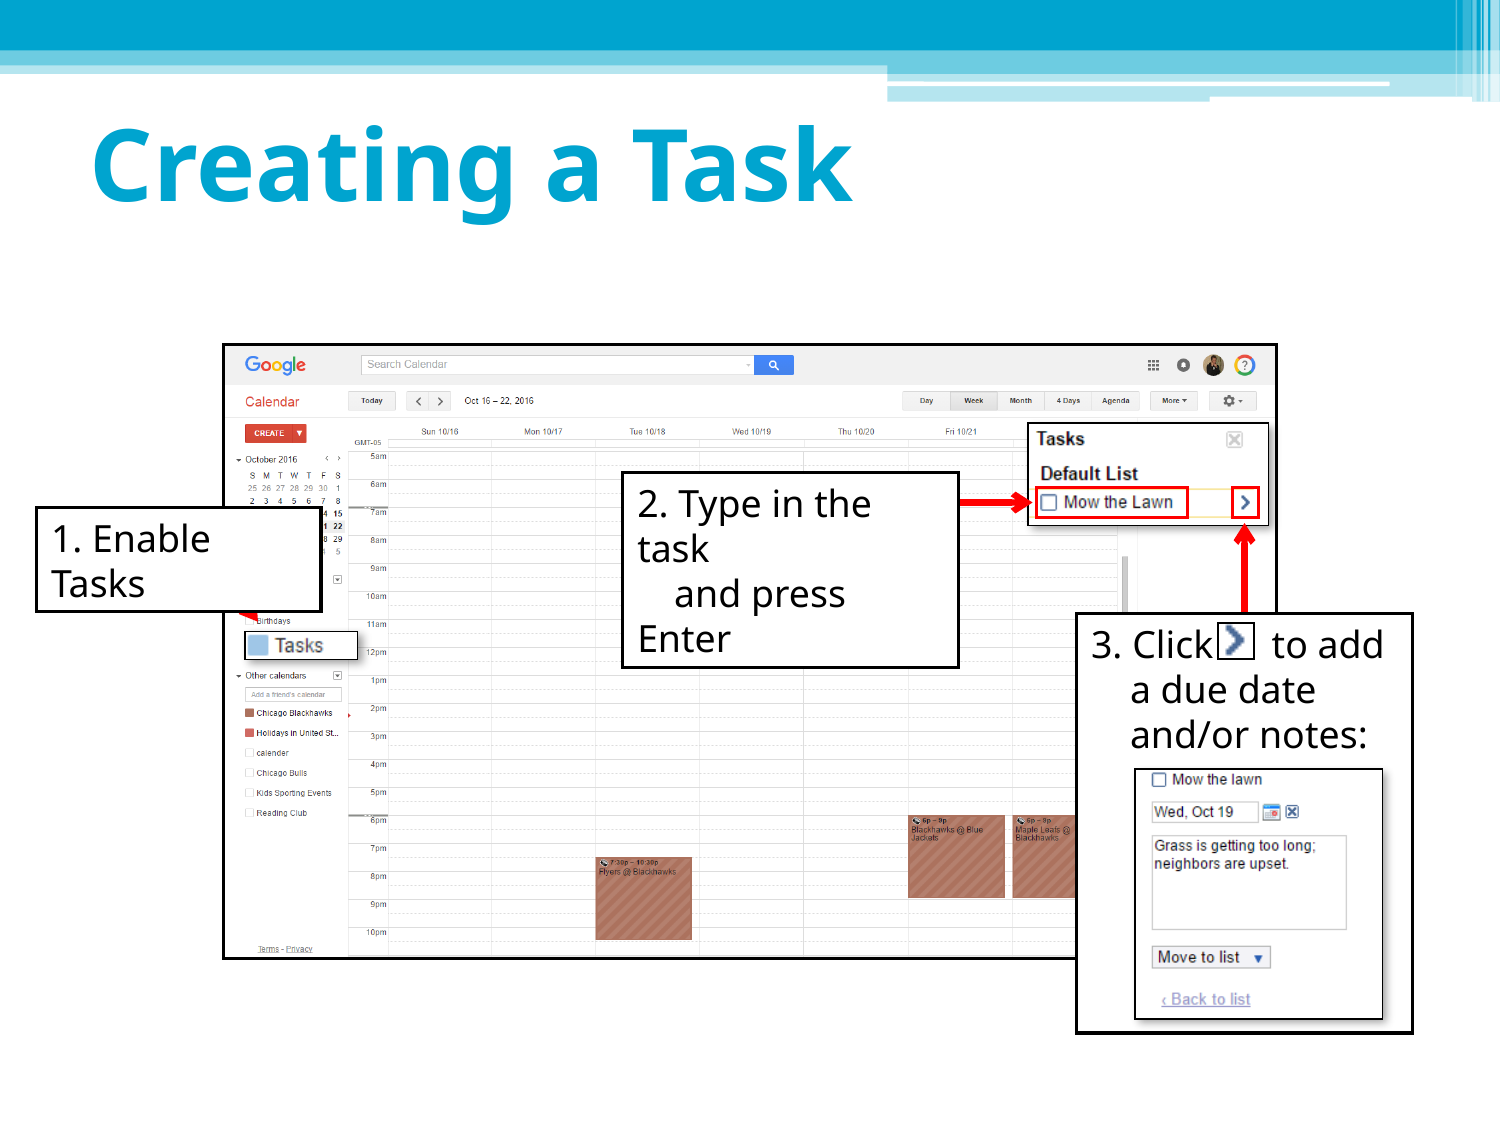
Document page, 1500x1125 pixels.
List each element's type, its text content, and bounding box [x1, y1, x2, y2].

picture [224, 345, 1382, 1019]
text_box [95, 262, 1375, 525]
text_box 1. Enable Tasks [36, 507, 224, 612]
title Creating a Task [75, 75, 1418, 248]
text_box 3. Click to add a due date and/or notes: [1076, 613, 1413, 1034]
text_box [211, 557, 258, 622]
